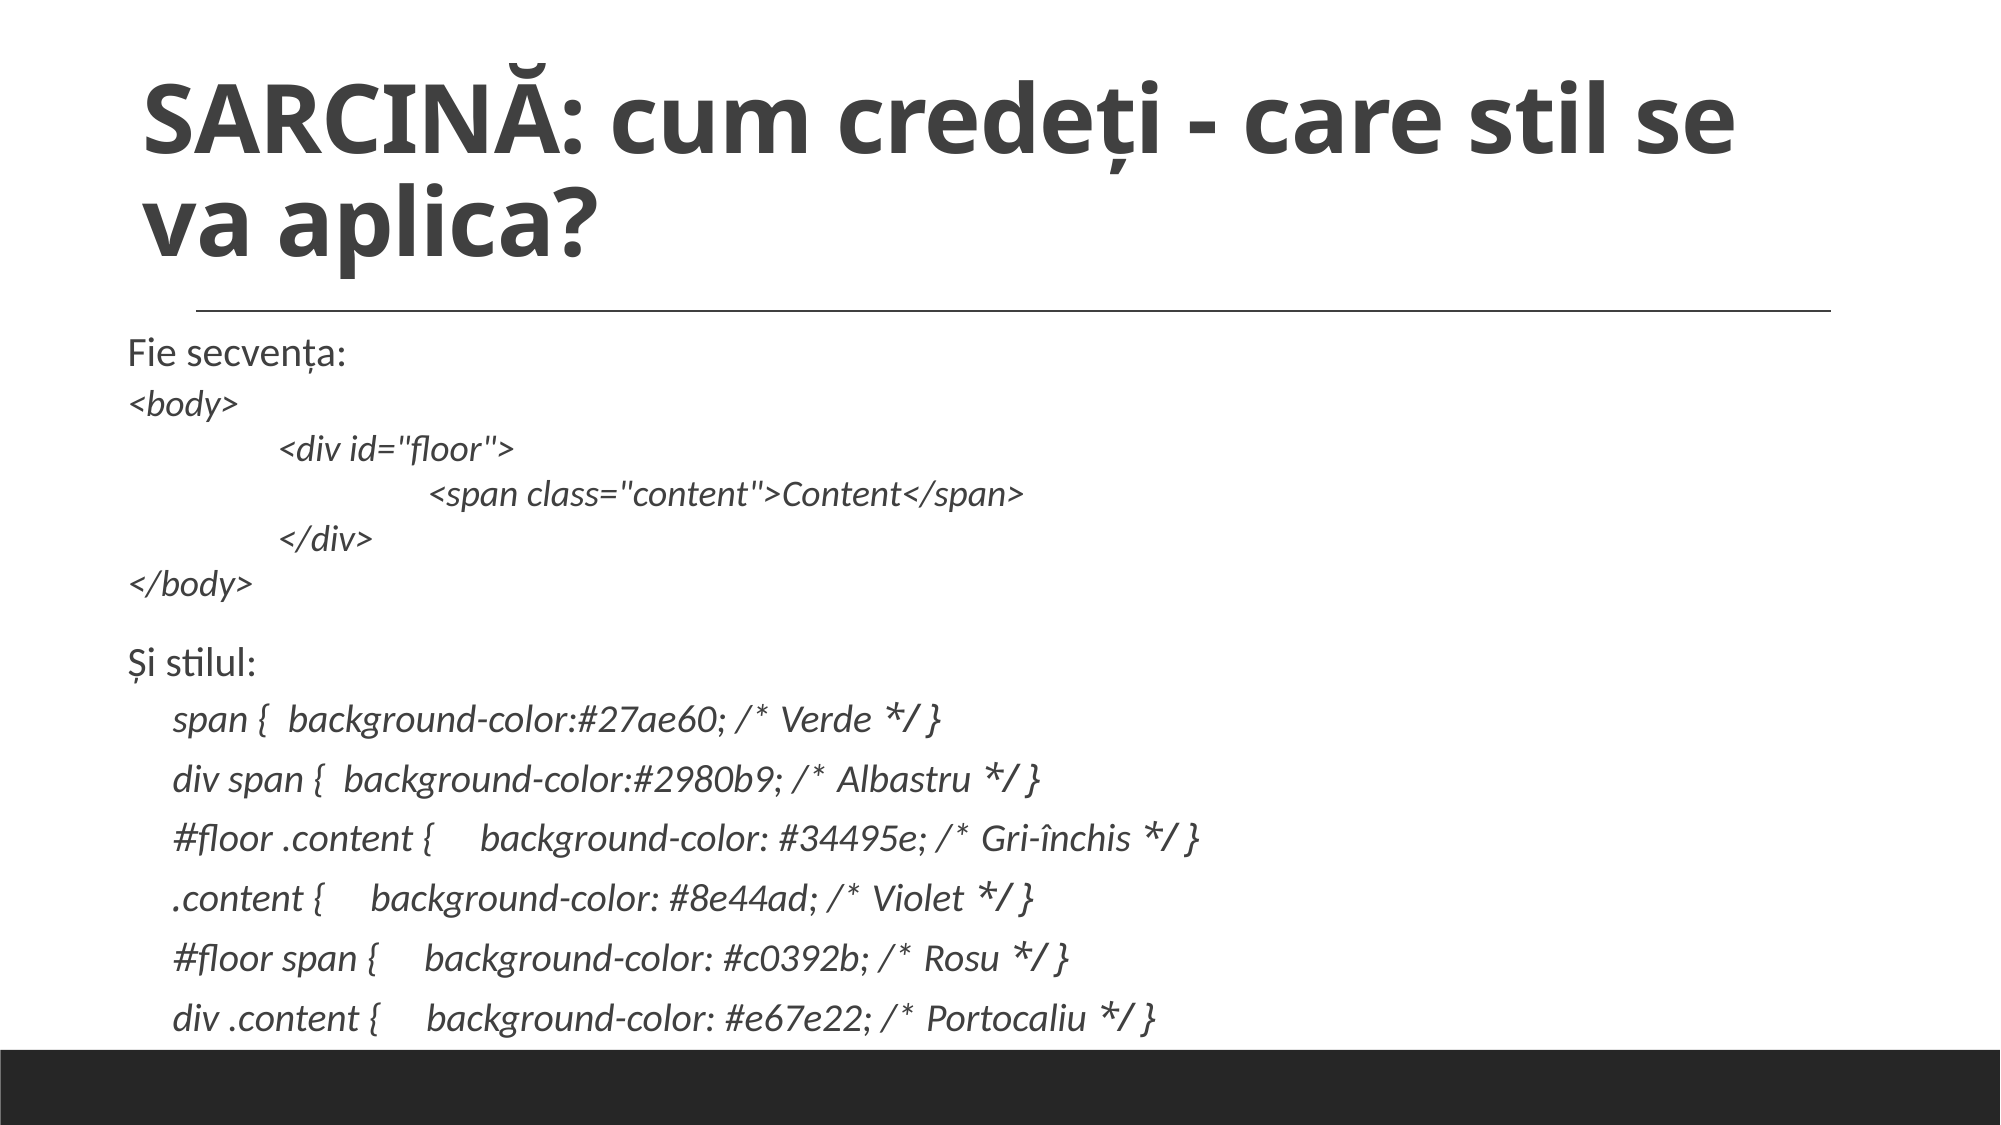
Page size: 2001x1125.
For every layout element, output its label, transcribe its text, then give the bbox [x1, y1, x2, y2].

title SARCINĂ: cum credeți - care stil se va aplica? [127, 47, 1830, 285]
list Fie secvenţa: <body> <div id="floor"> <span class="content">Content</span> </div> </body> Şi stilul: span { background-color:#27ae60; /* Verde */ } div span { background-color:#2980b9; /* Albastru */ } #floor .content { background-color: #34495e; /* Gri-închis */ } .content { background-color: #8e44ad; /* Violet */ } #floor span { background-color: #c0392b; /* Rosu */ } div .content { background-color: #e67e22; /* Portocaliu */ } [127, 312, 1718, 1059]
